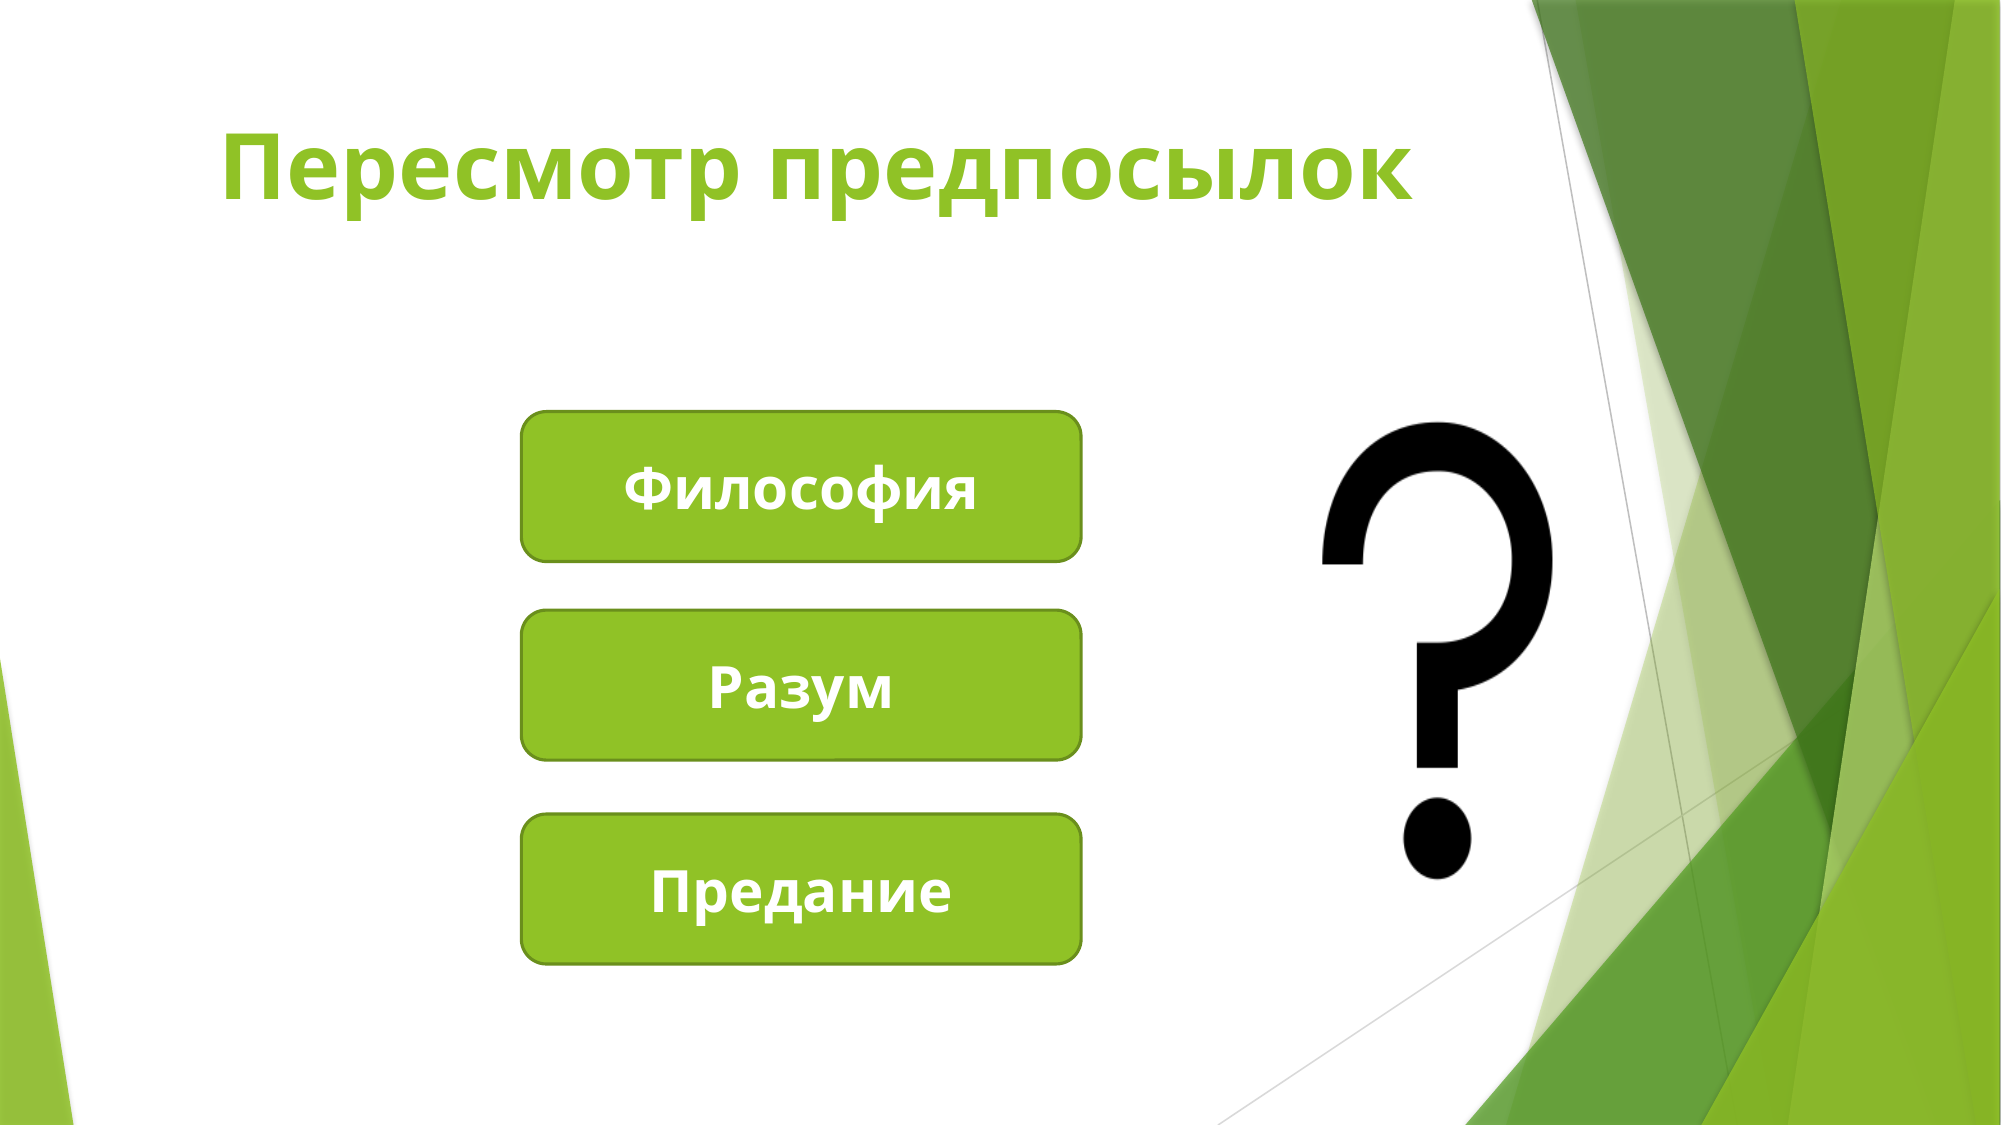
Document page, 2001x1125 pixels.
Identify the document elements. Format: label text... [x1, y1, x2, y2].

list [1191, 355, 1684, 947]
text_box Предание [519, 812, 1083, 966]
text_box Разум [519, 608, 1083, 762]
title Пересмотр предпосылок [111, 99, 1522, 317]
text_box Философия [519, 409, 1083, 564]
